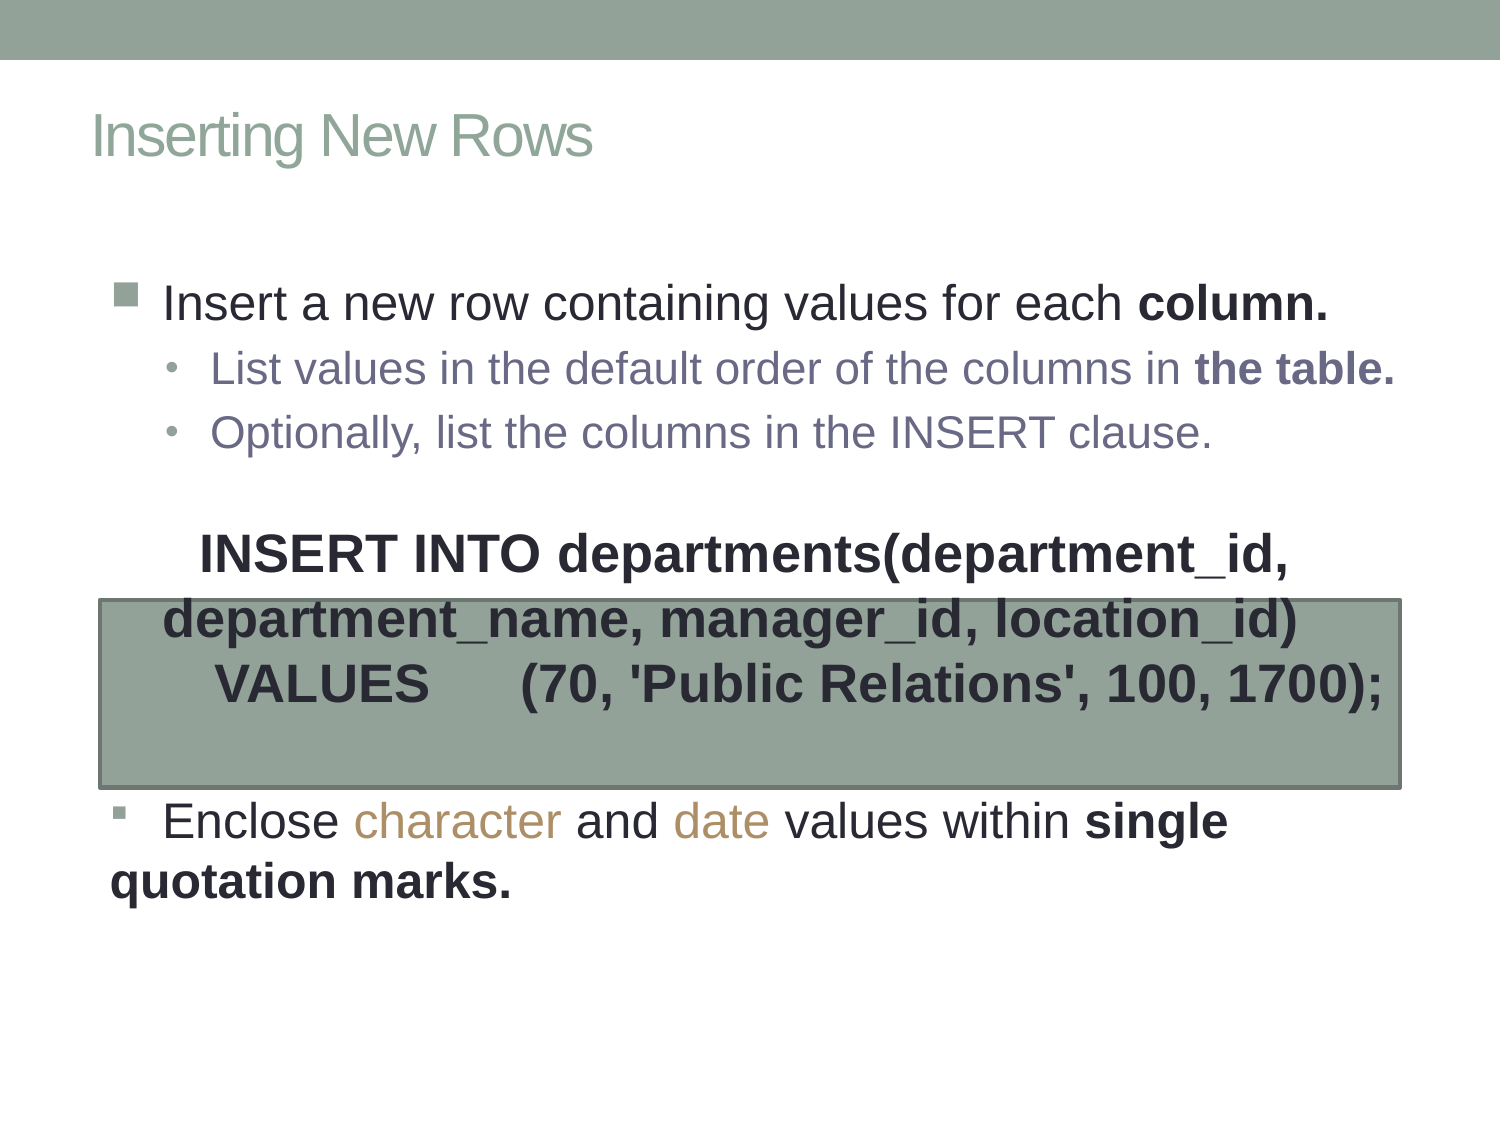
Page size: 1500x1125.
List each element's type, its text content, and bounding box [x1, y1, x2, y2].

title Inserting New Rows [75, 87, 1425, 250]
list Insert a new row containing values for each column. List values in the default order of the columns in the table. Optionally, list the columns in the INSERT clause. INSERT INTO departments(department_id, department_name, manager_id, location_id) VALUES (70, 'Public Relations', 100, 1700); Enclose character and date values within single quotation marks. [75, 262, 1425, 1063]
